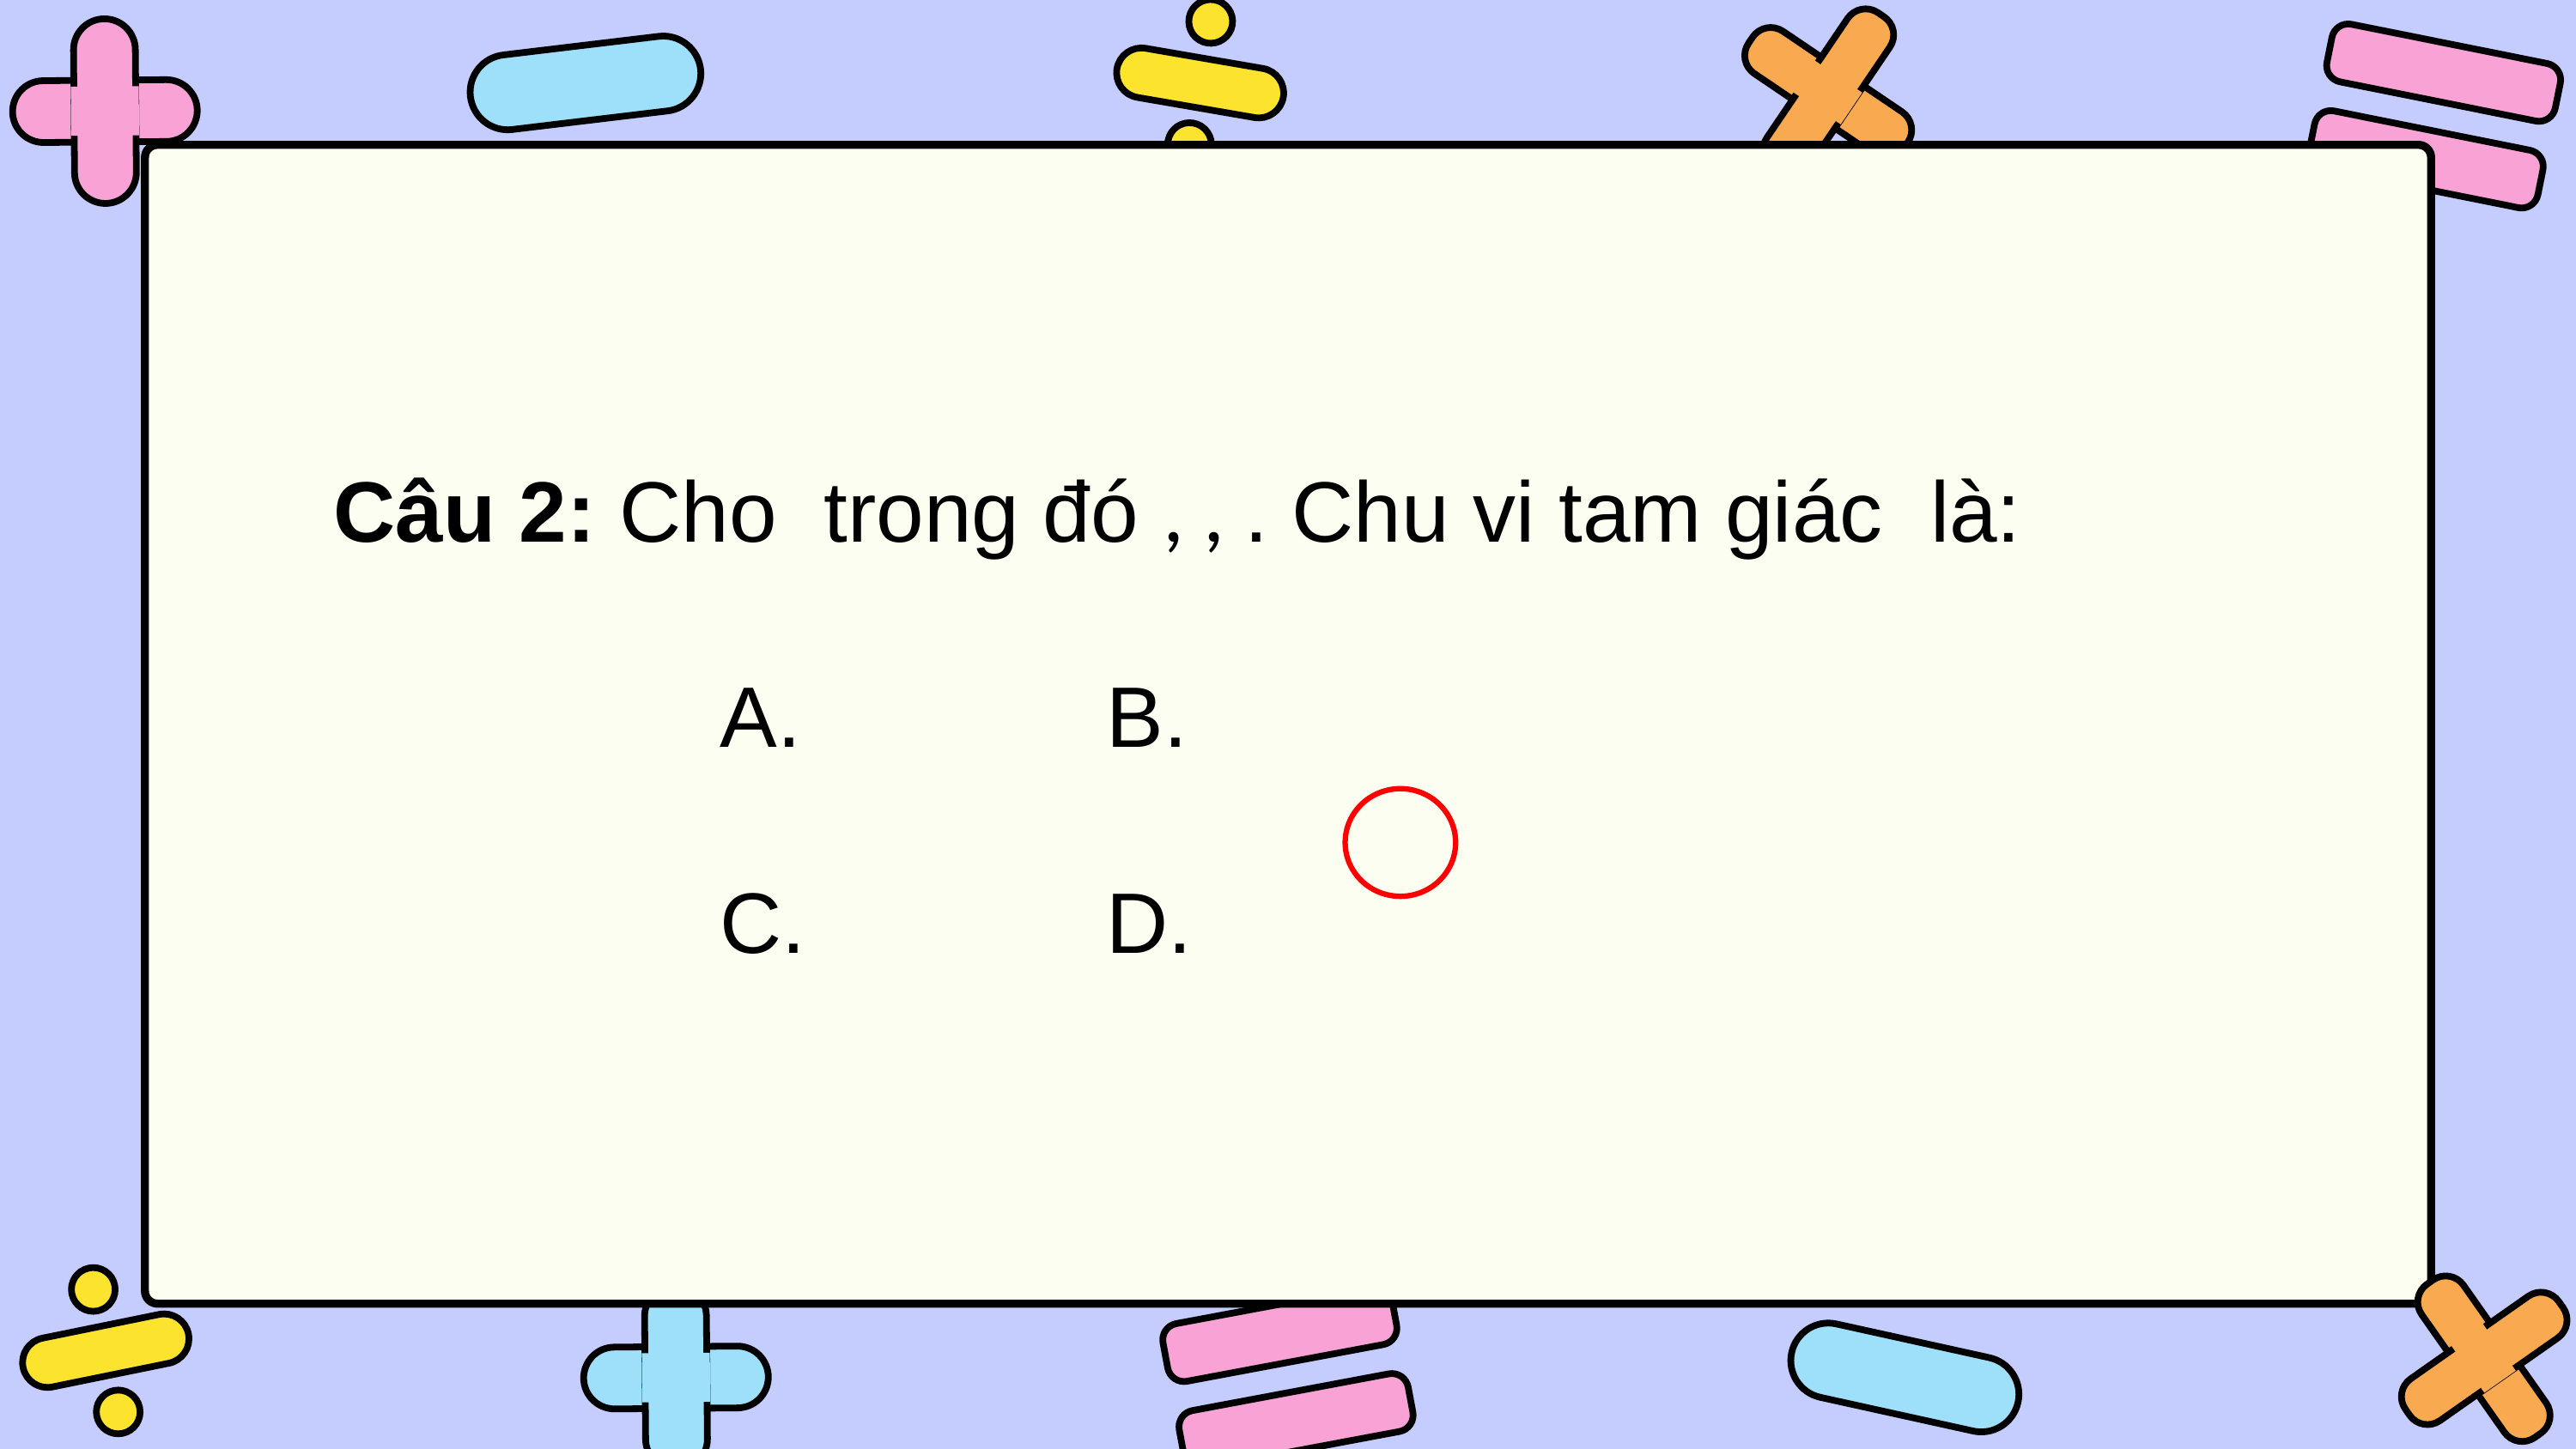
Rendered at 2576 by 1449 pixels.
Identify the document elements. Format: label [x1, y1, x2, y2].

text_box [1171, 1311, 1405, 1449]
text_box [8, 14, 202, 208]
text_box [2391, 1266, 2576, 1449]
text_box [1735, 0, 1921, 142]
text_box [21, 1265, 191, 1435]
text_box [2318, 42, 2552, 191]
text_box [144, 144, 2432, 1304]
text_box [469, 45, 702, 121]
text_box [579, 1311, 773, 1449]
text_box [1115, 0, 1285, 142]
text_box [1789, 1339, 2021, 1416]
